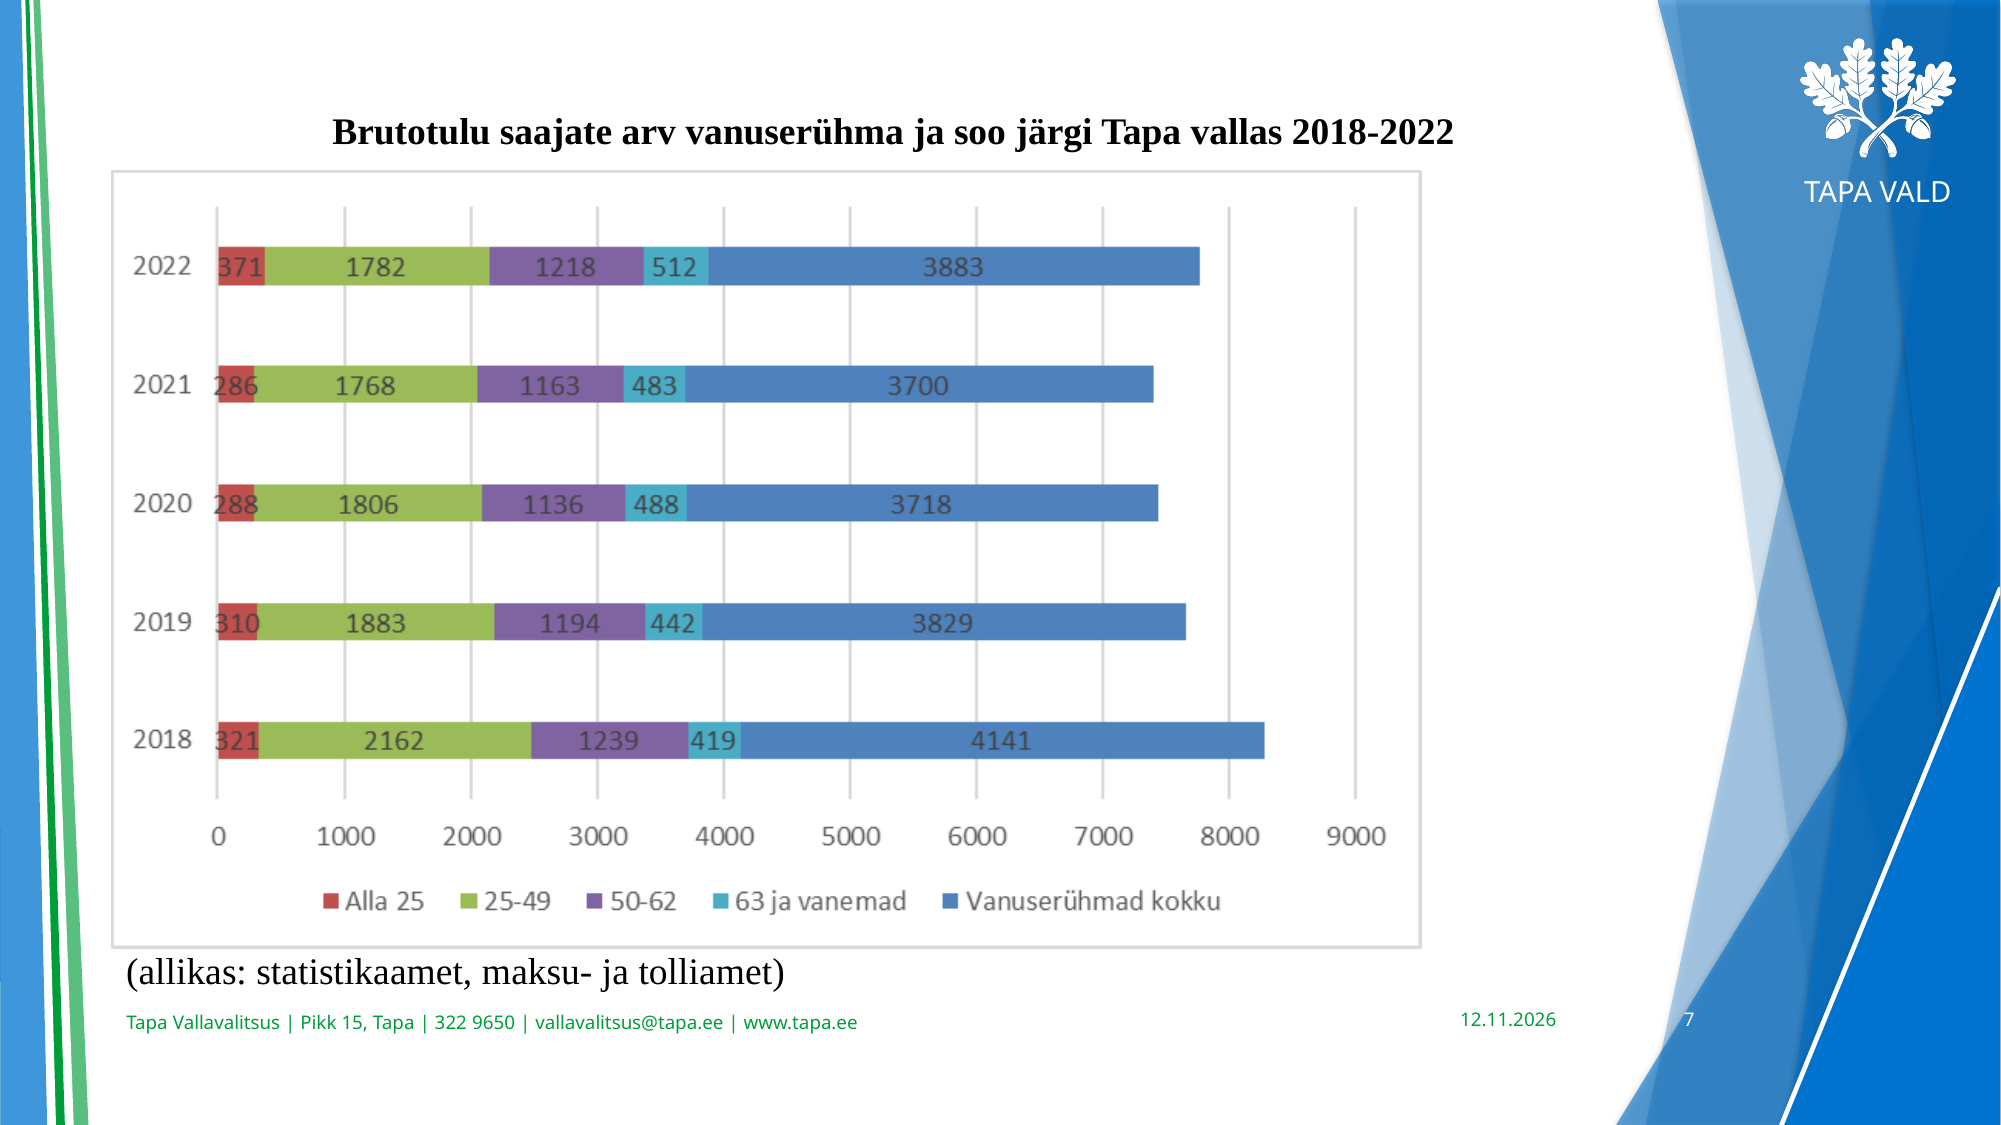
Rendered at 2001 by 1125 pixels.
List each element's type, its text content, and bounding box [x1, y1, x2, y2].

text_box (allikas: statistikaamet, maksu- ja tolliamet) [111, 957, 981, 1000]
slide_number 7 [1597, 990, 1710, 1051]
title Brutotulu saajate arv vanuserühma ja soo järgi Tapa vallas 2018-2022 [111, 99, 1677, 317]
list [110, 169, 1423, 949]
picture [1800, 38, 1956, 158]
footer Tapa Vallavalitsus | Pikk 15, Tapa | 322 9650 | vallavalitsus@tapa.ee | www.tapa.ee [111, 992, 1396, 1053]
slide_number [1421, 990, 1572, 1051]
